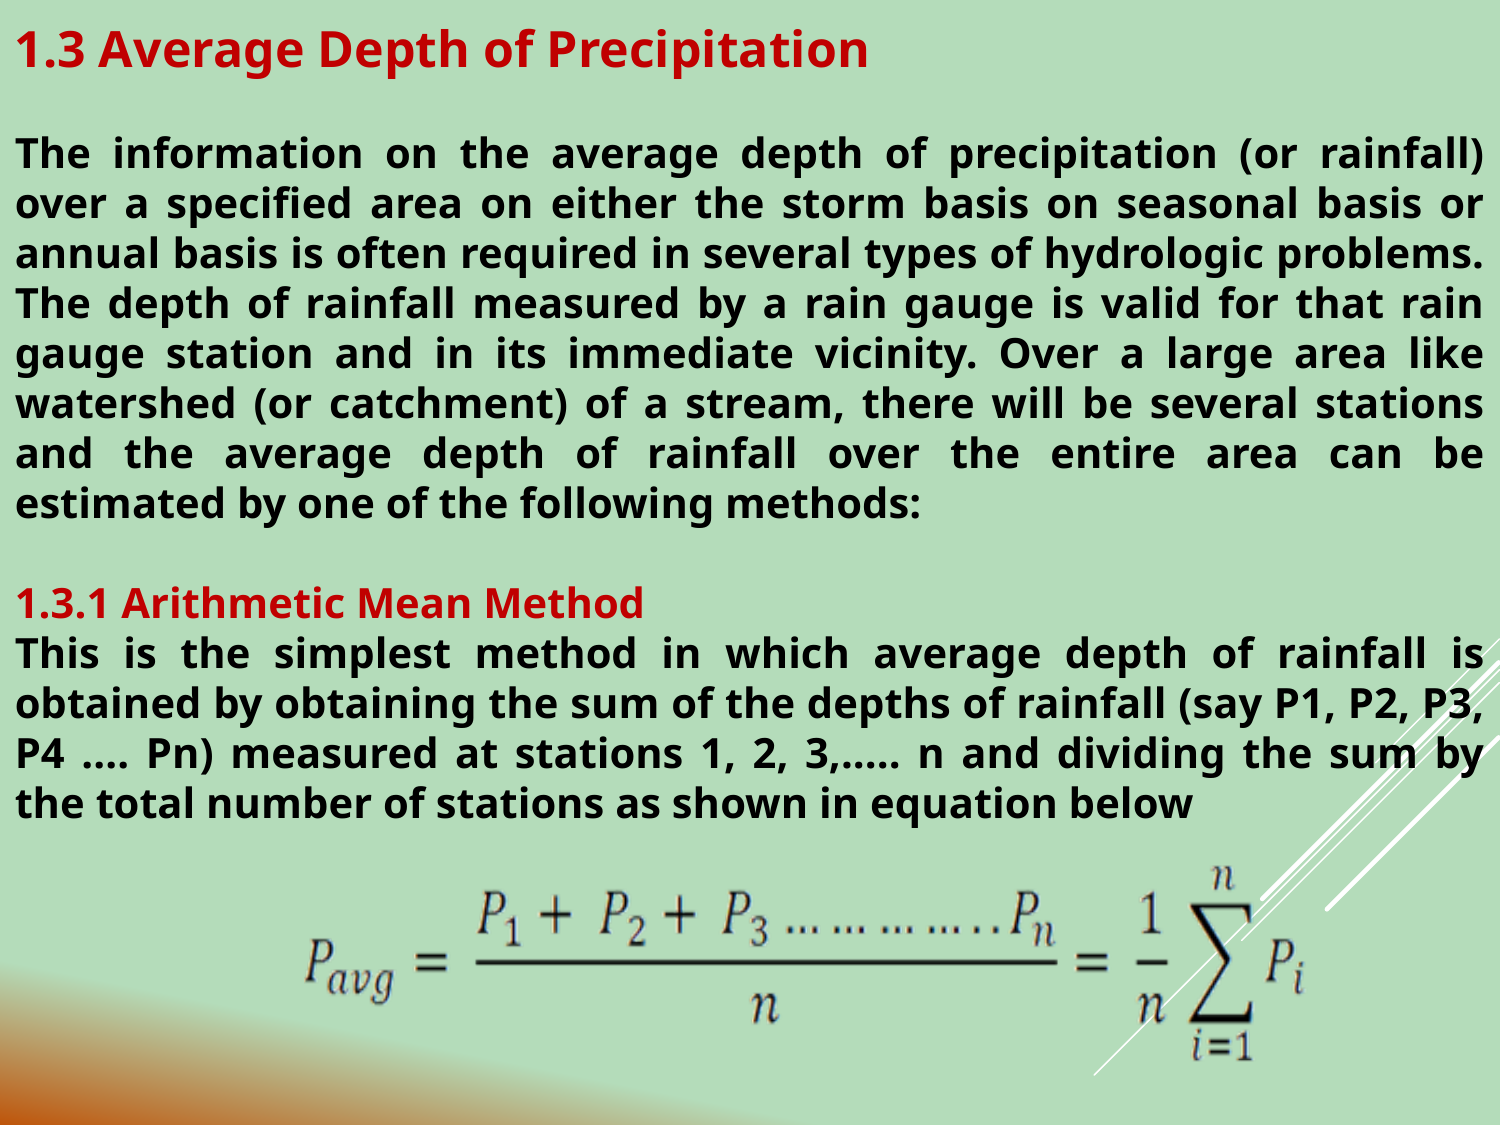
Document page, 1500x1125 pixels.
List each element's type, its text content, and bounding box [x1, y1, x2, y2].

text_box 1.3 Average Depth of Precipitation The information on the average depth of precipitation (or rainfall) over a specified area on either the storm basis on seasonal basis or annual basis is often required in several types of hydrologic problems. The depth of rainfall measured by a rain gauge is valid for that rain gauge station and in its immediate vicinity. Over a large area like watershed (or catchment) of a stream, there will be several stations and the average depth of rainfall over the entire area can be estimated by one of the following methods: 1.3.1 Arithmetic Mean Method This is the simplest method in which average depth of rainfall is obtained by obtaining the sum of the depths of rainfall (say P1, P2, P3, P4 .... Pn) measured at stations 1, 2, 3,..... n and dividing the sum by the total number of stations as shown in equation below [0, 9, 1500, 835]
picture [303, 859, 1310, 1072]
